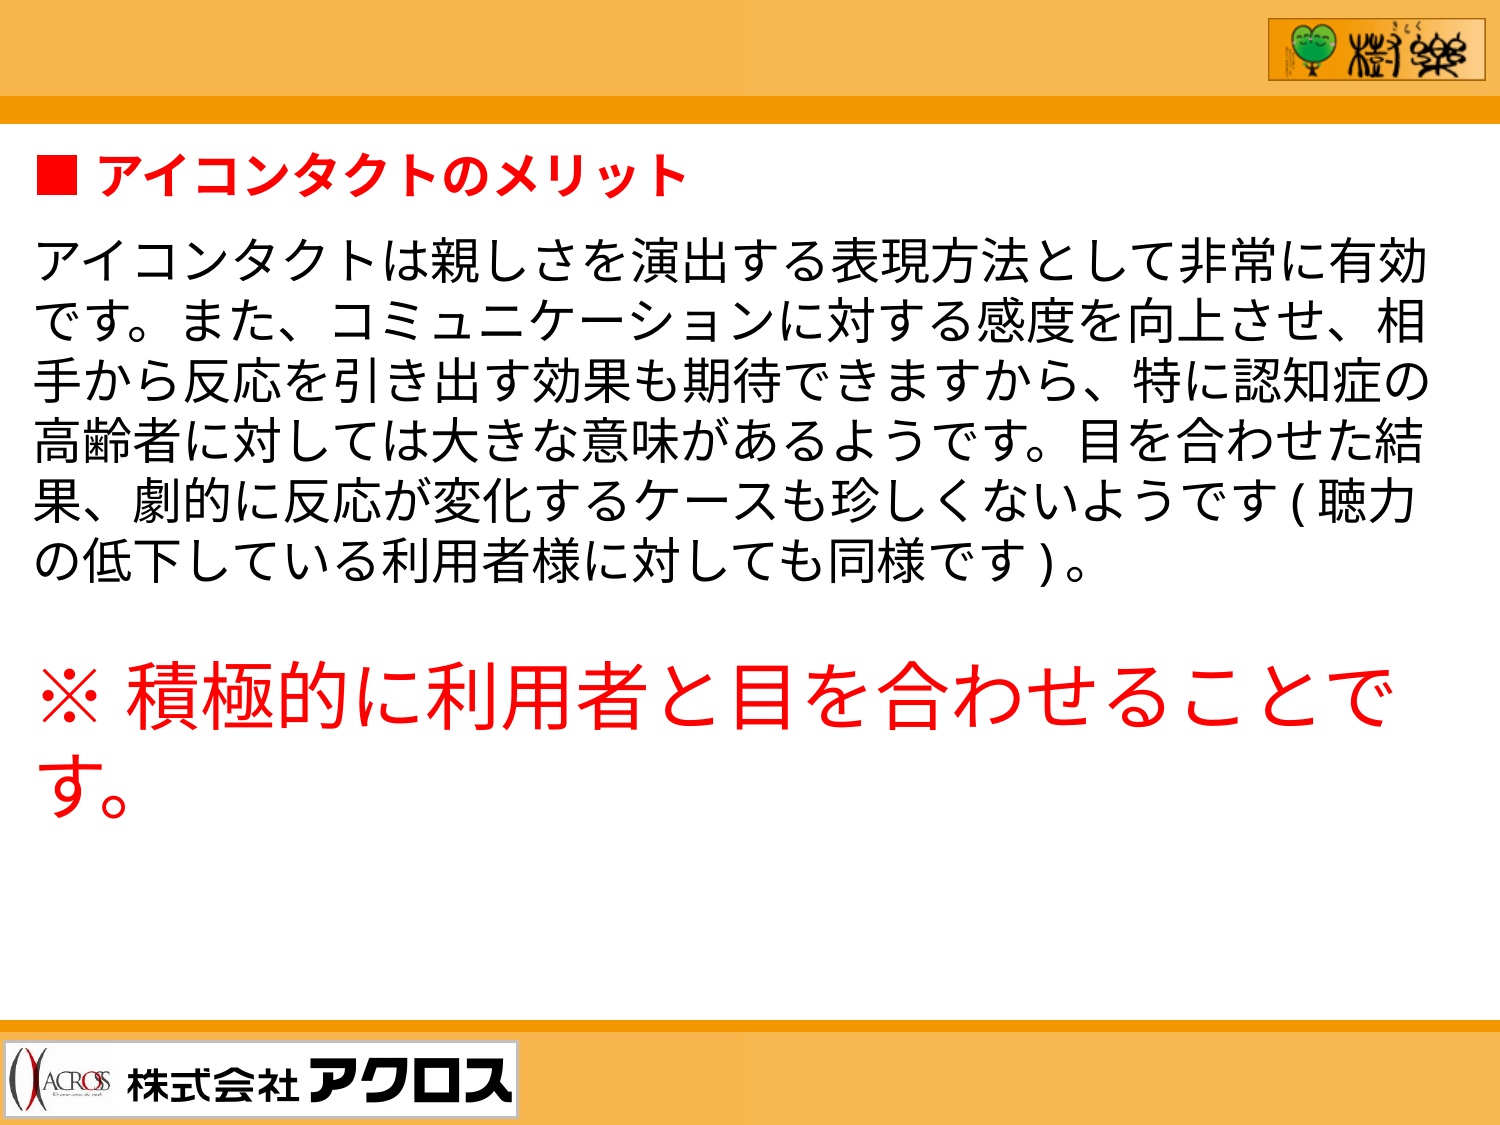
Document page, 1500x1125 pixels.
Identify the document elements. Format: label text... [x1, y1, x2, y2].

picture [0, 1020, 1500, 1125]
picture [0, 0, 1500, 124]
text_box ■アイコンタクトのメリット アイコンタクトは親しさを演出する表現方法として非常に有効です。また、コミュニケーションに対する感度を向上させ、相手から反応を引き出す効果も期待できますから、特に認知症の高齢者に対しては大きな意味があるようです。目を合わせた結果、劇的に反応が変化するケースも珍しくないようです(聴力の低下している利用者様に対しても同様です)。 ※積極的に利用者と目を合わせることです。 [17, 137, 1459, 837]
